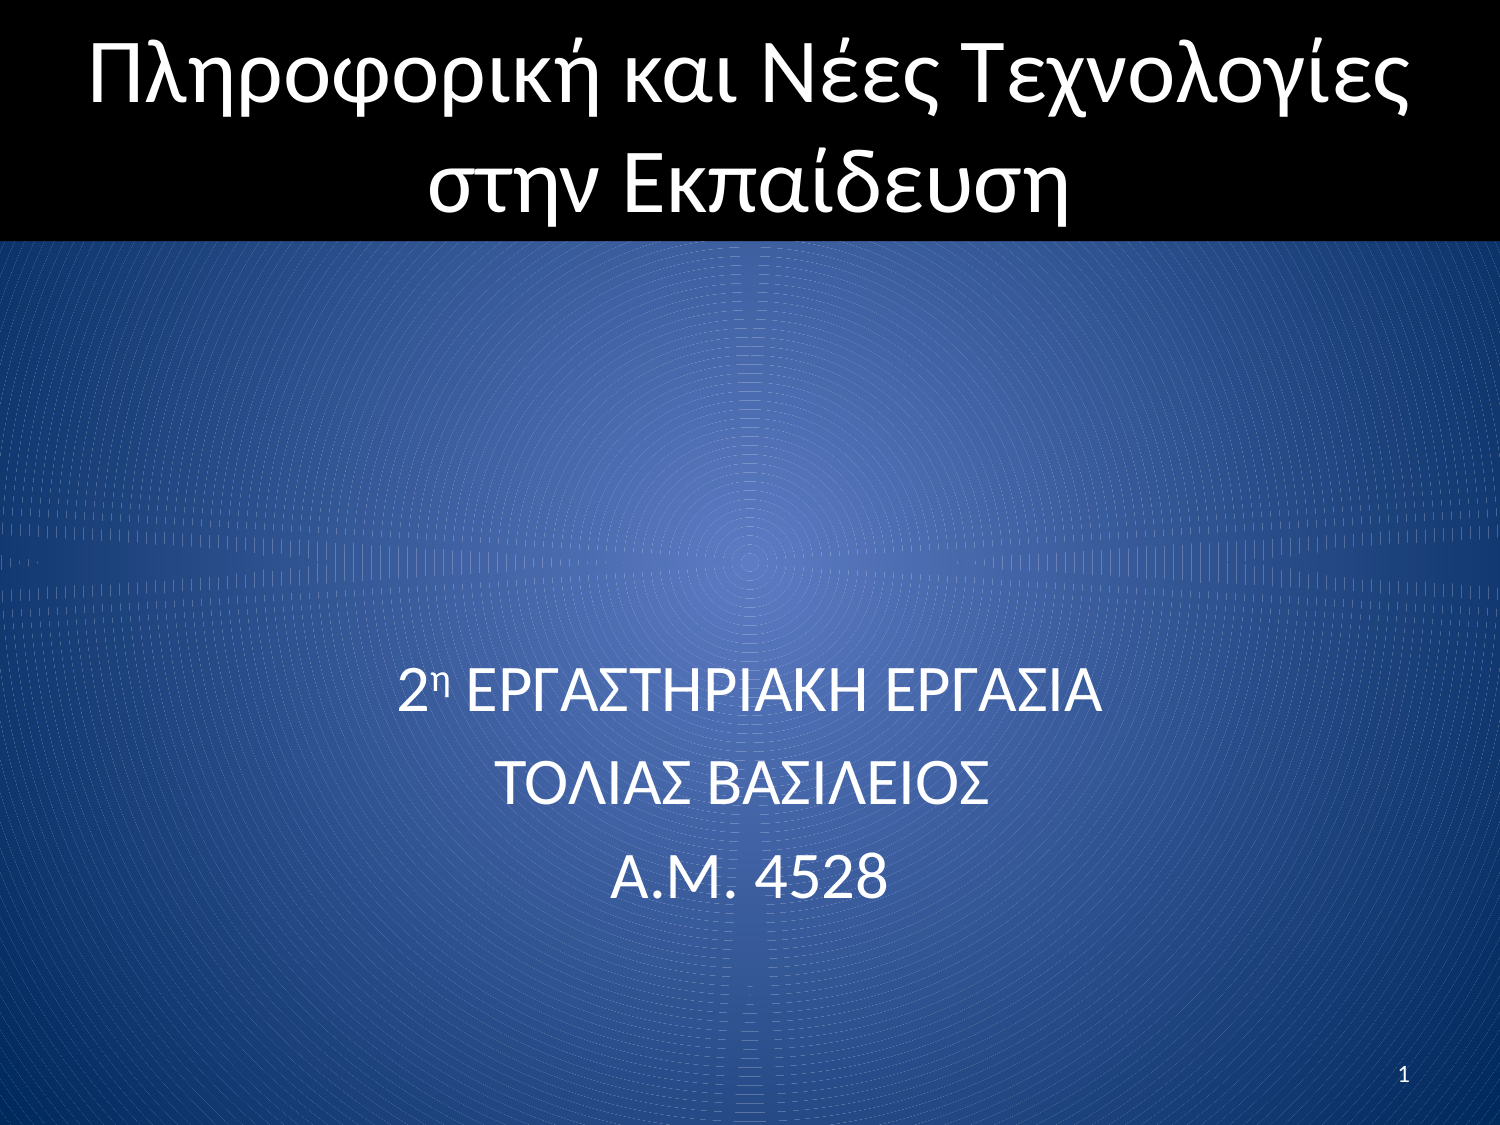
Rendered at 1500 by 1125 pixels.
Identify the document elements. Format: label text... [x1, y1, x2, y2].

title Πληροφορική και Νέες Τεχνολογίες στην Εκπαίδευση [0, 0, 1500, 242]
subtitle 2η ΕΡΓΑΣΤΗΡΙΑΚΗ ΕΡΓΑΣΙΑ ΤΟΛΙΑΣ ΒΑΣΙΛΕΙΟΣ Α.Μ. 4528 [225, 637, 1275, 925]
slide_number 1 [1074, 1042, 1425, 1103]
